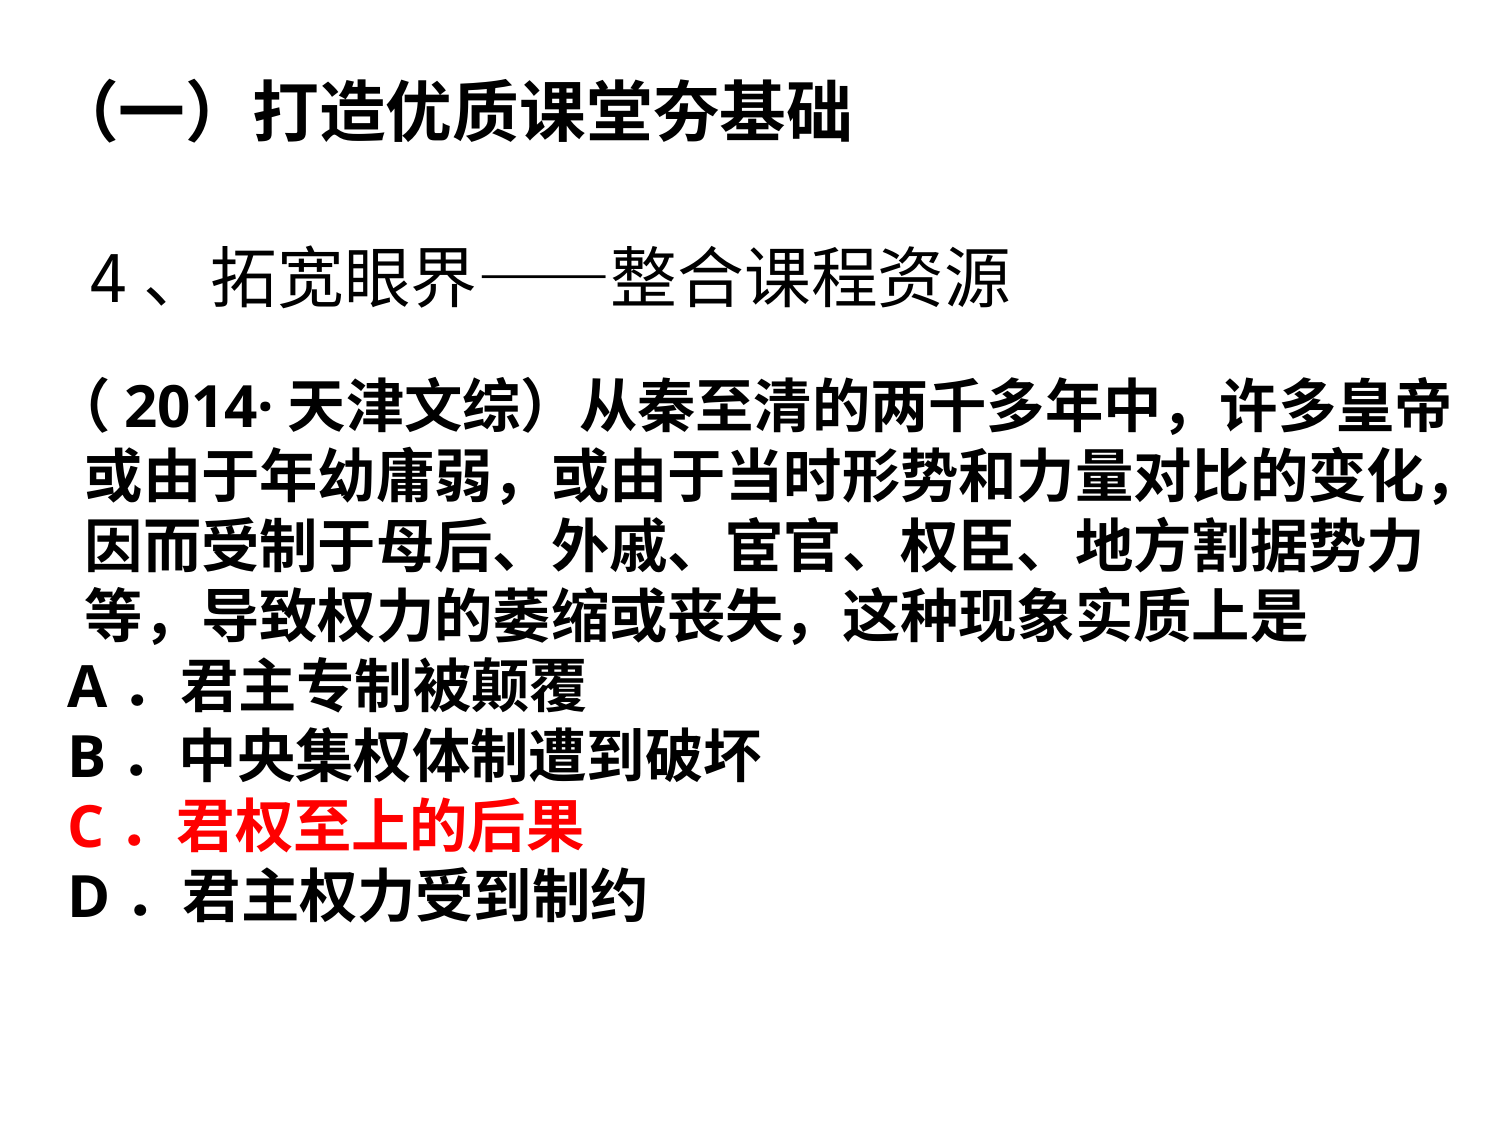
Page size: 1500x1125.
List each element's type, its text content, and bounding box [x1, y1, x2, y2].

text_box （一）打造优质课堂夯基础 [37, 62, 1150, 251]
text_box （2014·天津文综）从秦至清的两千多年中，许多皇帝或由于年幼庸弱，或由于当时形势和力量对比的变化，因而受制于母后、外戚、宦官、权臣、地方割据势力等，导致权力的萎缩或丧失，这种现象实质上是 A．君主专制被颠覆 B．中央集权体制遭到破坏 C．君权至上的后果 D．君主权力受到制约 [37, 361, 1473, 937]
text_box 4、拓宽眼界——整合课程资源 [0, 212, 1113, 425]
